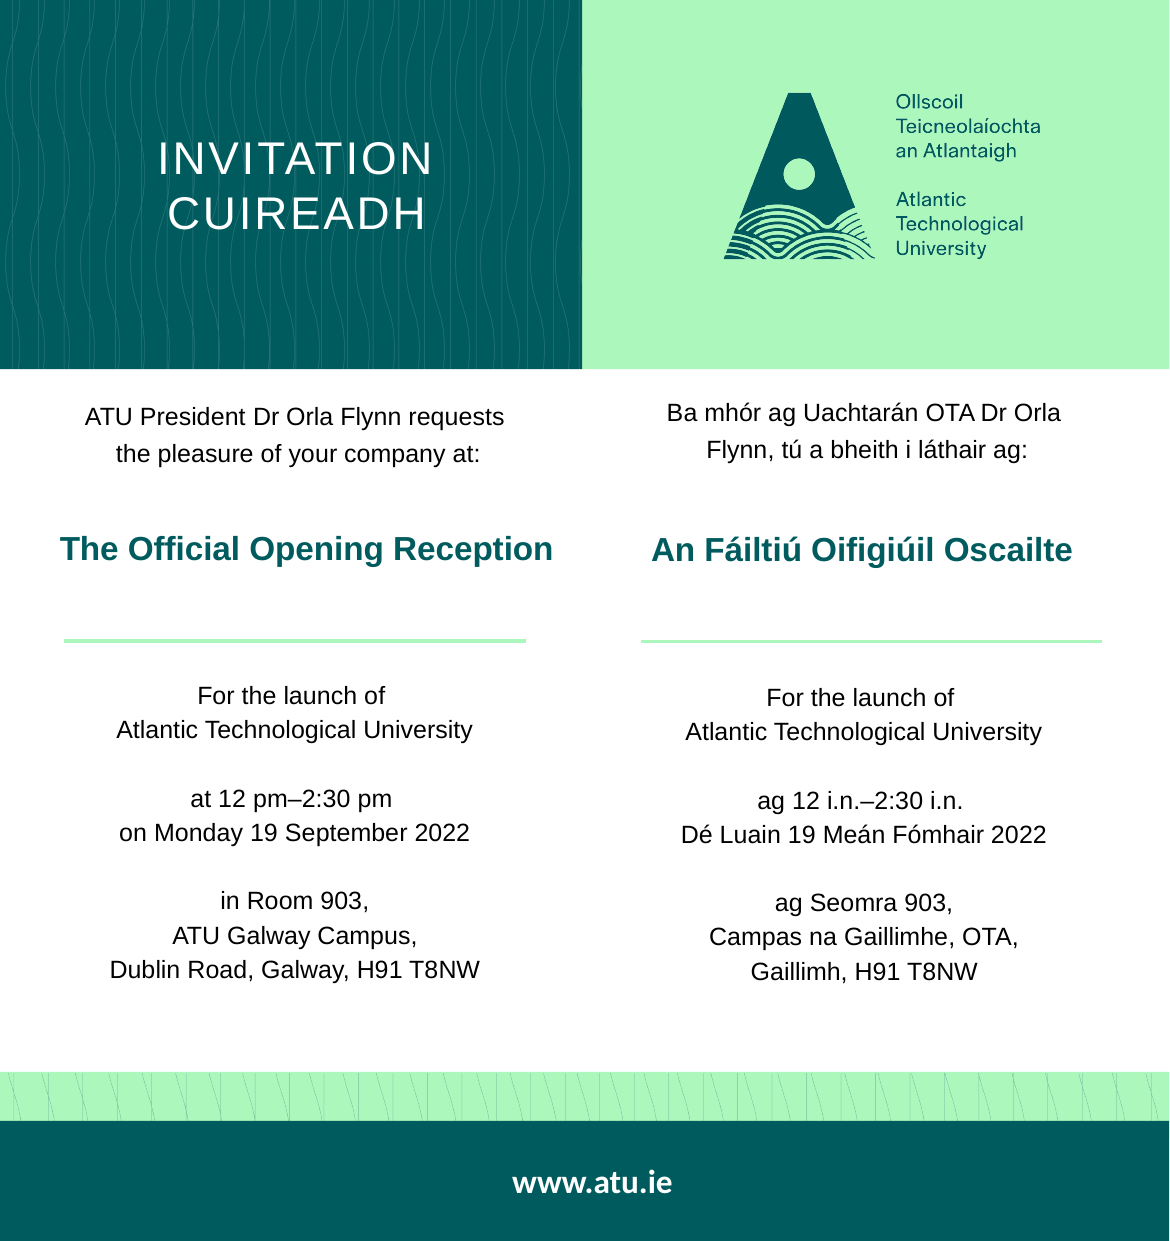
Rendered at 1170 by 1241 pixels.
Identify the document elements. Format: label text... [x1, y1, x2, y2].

list For the launch of Atlantic Technological University ﻿at 12 pm–2:30 pm on Monday 19 September 2022 in Room 903, ATU Galway Campus, Dublin Road, Galway, H91 T8NW [64, 682, 526, 1025]
list ﻿The Official Opening Reception [29, 498, 585, 610]
list ﻿An Fáiltiú Oifigiúil Oscailte [584, 499, 1141, 610]
list Ba mhór ag Uachtarán OTA Dr Orla Flynn, tú a bheith i láthair ag: [633, 397, 1096, 463]
subtitle ATU President ﻿Dr Orla Flynn requests the pleasure of your company at: [64, 400, 526, 466]
picture [700, 52, 1067, 298]
list ﻿For the launch of Atlantic Technological University ag 12 i.n.–2:30 i.n. Dé Luain 19 Meán Fómhair 2022 ag Seomra 903, Campas na Gaillimhe, OTA, Gaillimh, H91 T8NW [633, 684, 1096, 1027]
